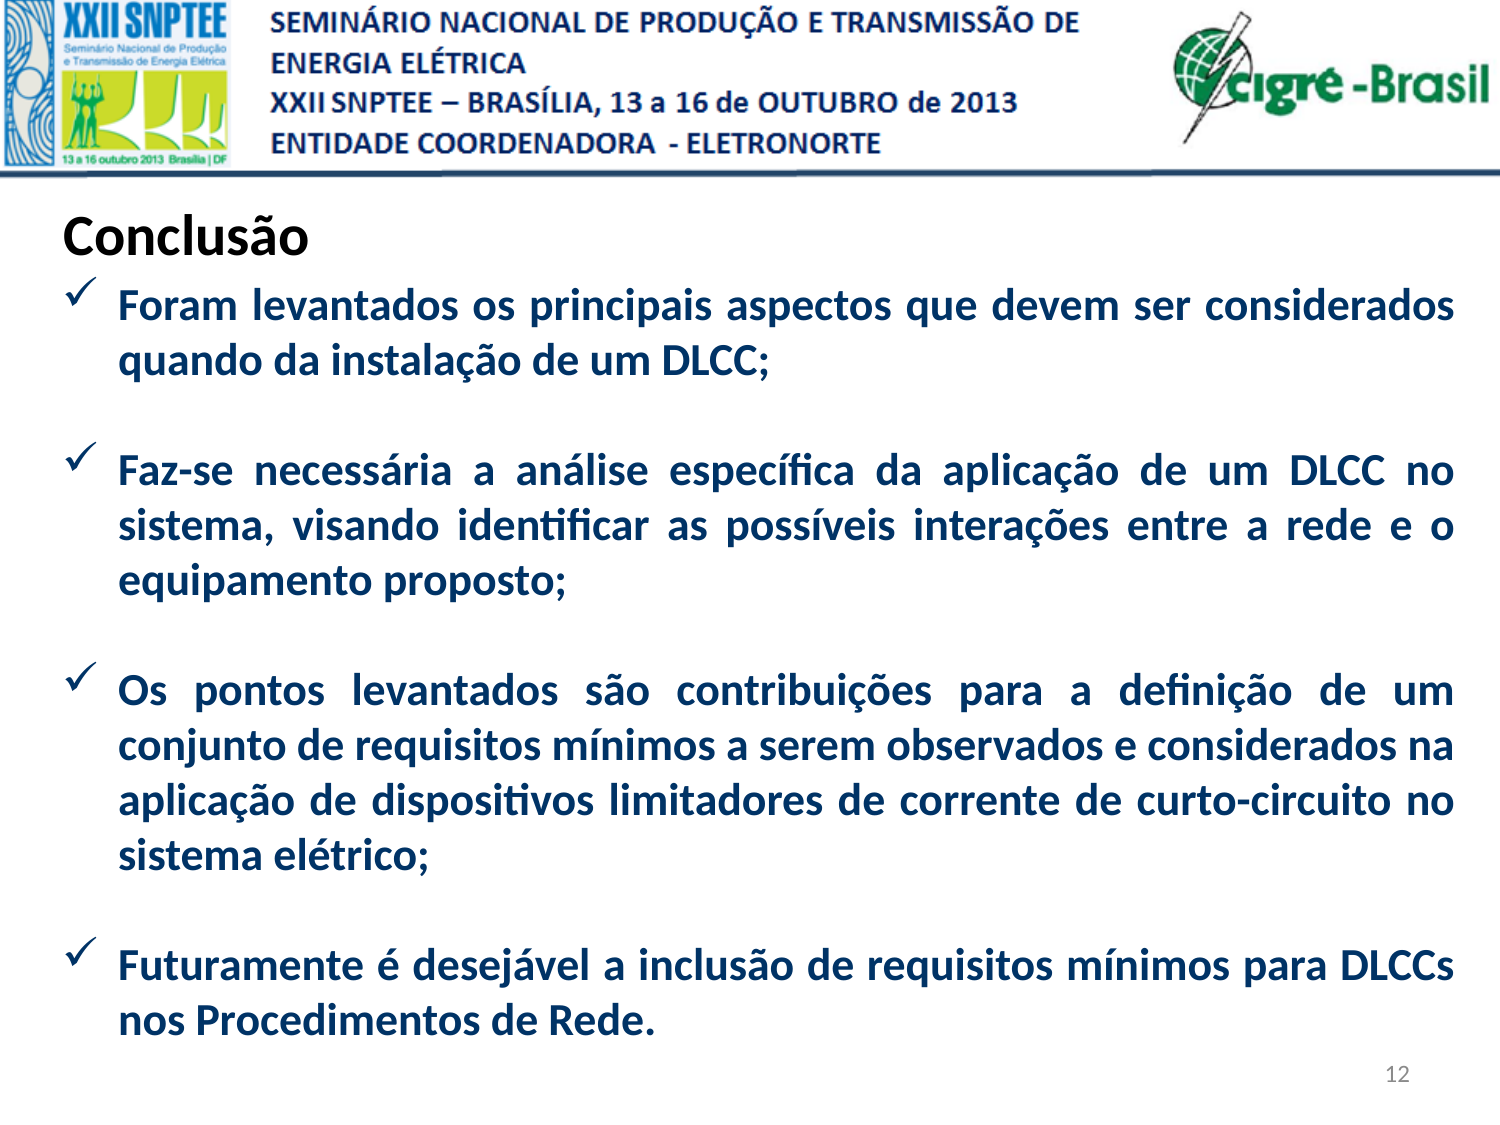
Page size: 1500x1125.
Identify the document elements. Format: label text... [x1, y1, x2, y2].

slide_number 12 [1074, 1042, 1425, 1103]
text_box Foram levantados os principais aspectos que devem ser considerados quando da instalação de um DLCC; Faz-se necessária a análise específica da aplicação de um DLCC no sistema, visando identificar as possíveis interações entre a rede e o equipamento proposto; Os pontos levantados são contribuições para a definição de um conjunto de requisitos mínimos a serem observados e considerados na aplicação de dispositivos limitadores de corrente de curto-circuito no sistema elétrico; Futuramente é desejável a inclusão de requisitos mínimos para DLCCs nos Procedimentos de Rede. [47, 267, 1471, 1083]
picture [0, 0, 1500, 182]
text_box Conclusão [48, 154, 1399, 247]
